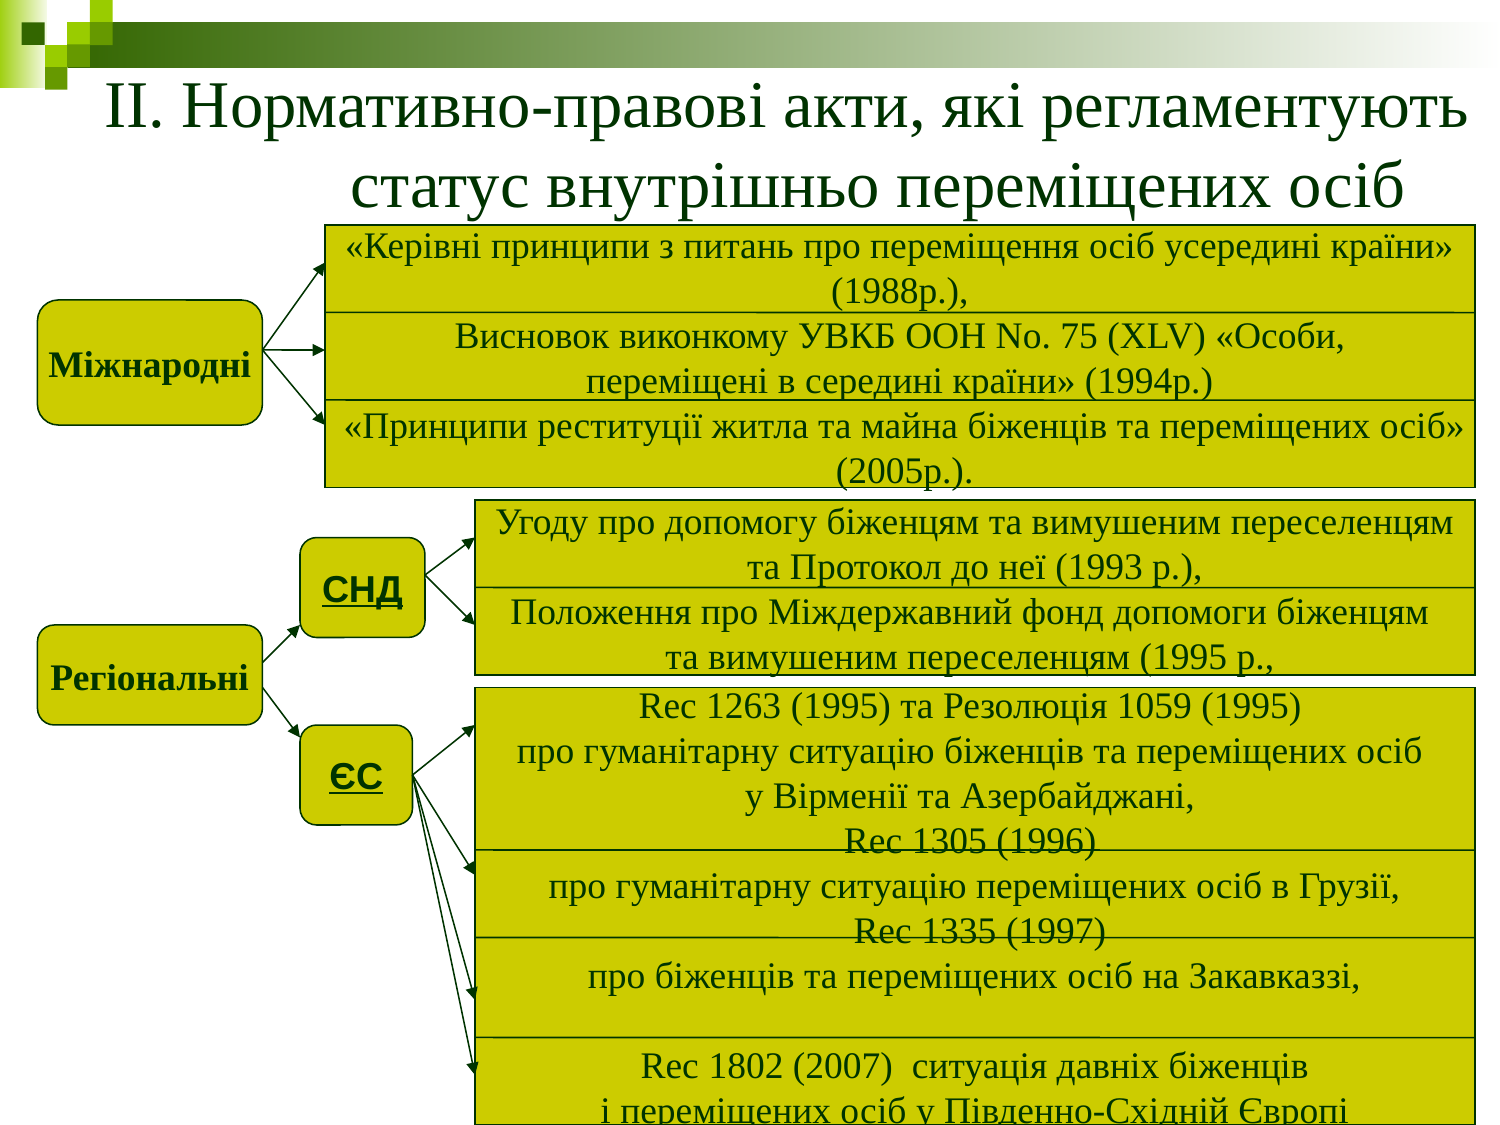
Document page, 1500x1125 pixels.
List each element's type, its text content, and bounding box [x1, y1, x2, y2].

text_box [37, 224, 1476, 1125]
title ІІ. Нормативно-правові акти, які регламентують статус внутрішньо переміщених осіб [75, 112, 1500, 250]
